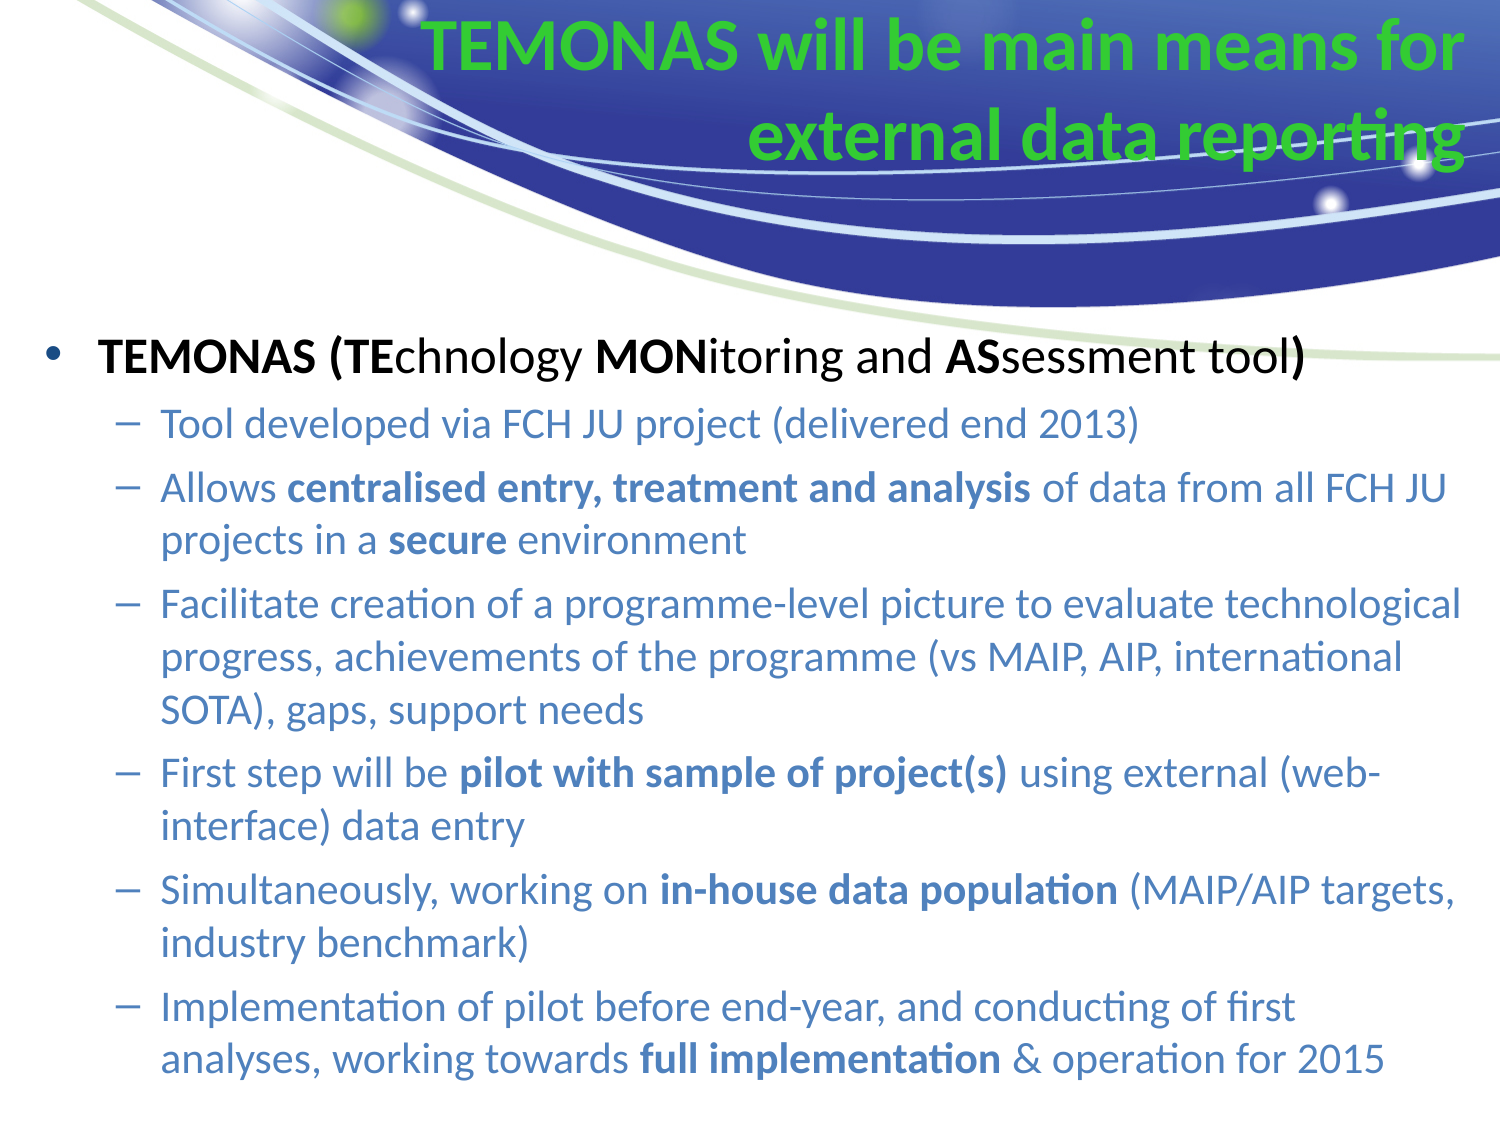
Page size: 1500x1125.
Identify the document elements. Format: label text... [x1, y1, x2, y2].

picture [0, 0, 1500, 1125]
list TEMONAS (TEchnology MONitoring and ASsessment tool) Tool developed via FCH JU project (delivered end 2013) Allows centralised entry, treatment and analysis of data from all FCH JU projects in a secure environment Facilitate creation of a programme-level picture to evaluate technological progress, achievements of the programme (vs MAIP, AIP, international SOTA), gaps, support needs First step will be pilot with sample of project(s) using external (web-interface) data entry Simultaneously, working on in-house data population (MAIP/AIP targets, industry benchmark) Implementation of pilot before end-year, and conducting of first analyses, working towards full implementation & operation for 2015 [29, 314, 1483, 1106]
title TEMONAS will be main means for external data reporting [372, 0, 1483, 172]
